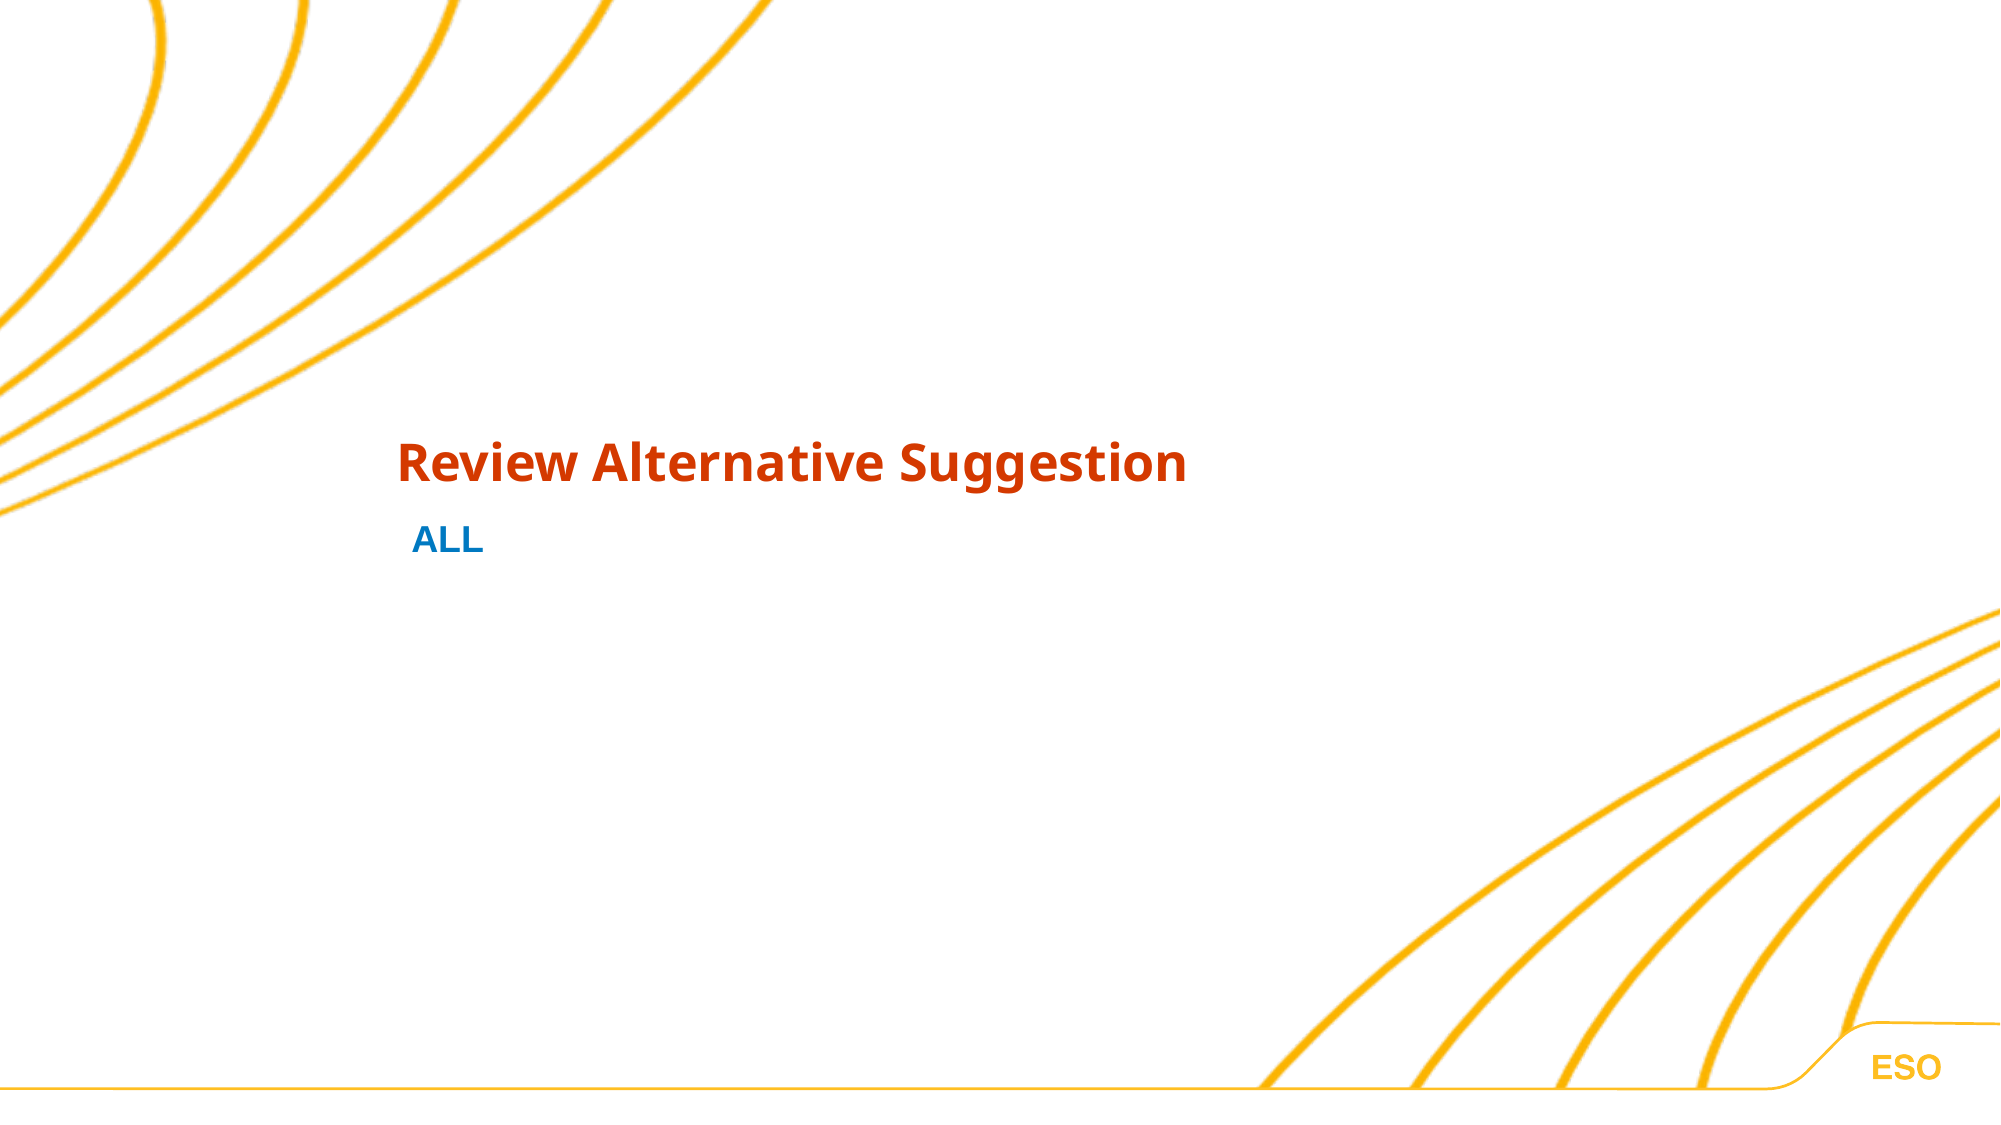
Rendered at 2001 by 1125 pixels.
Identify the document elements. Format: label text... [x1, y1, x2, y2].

list Review Alternative Suggestion [381, 428, 1776, 513]
picture [1873, 1054, 1941, 1080]
picture [1126, 488, 2000, 1087]
list ALL [396, 513, 1558, 582]
picture [0, 0, 874, 637]
